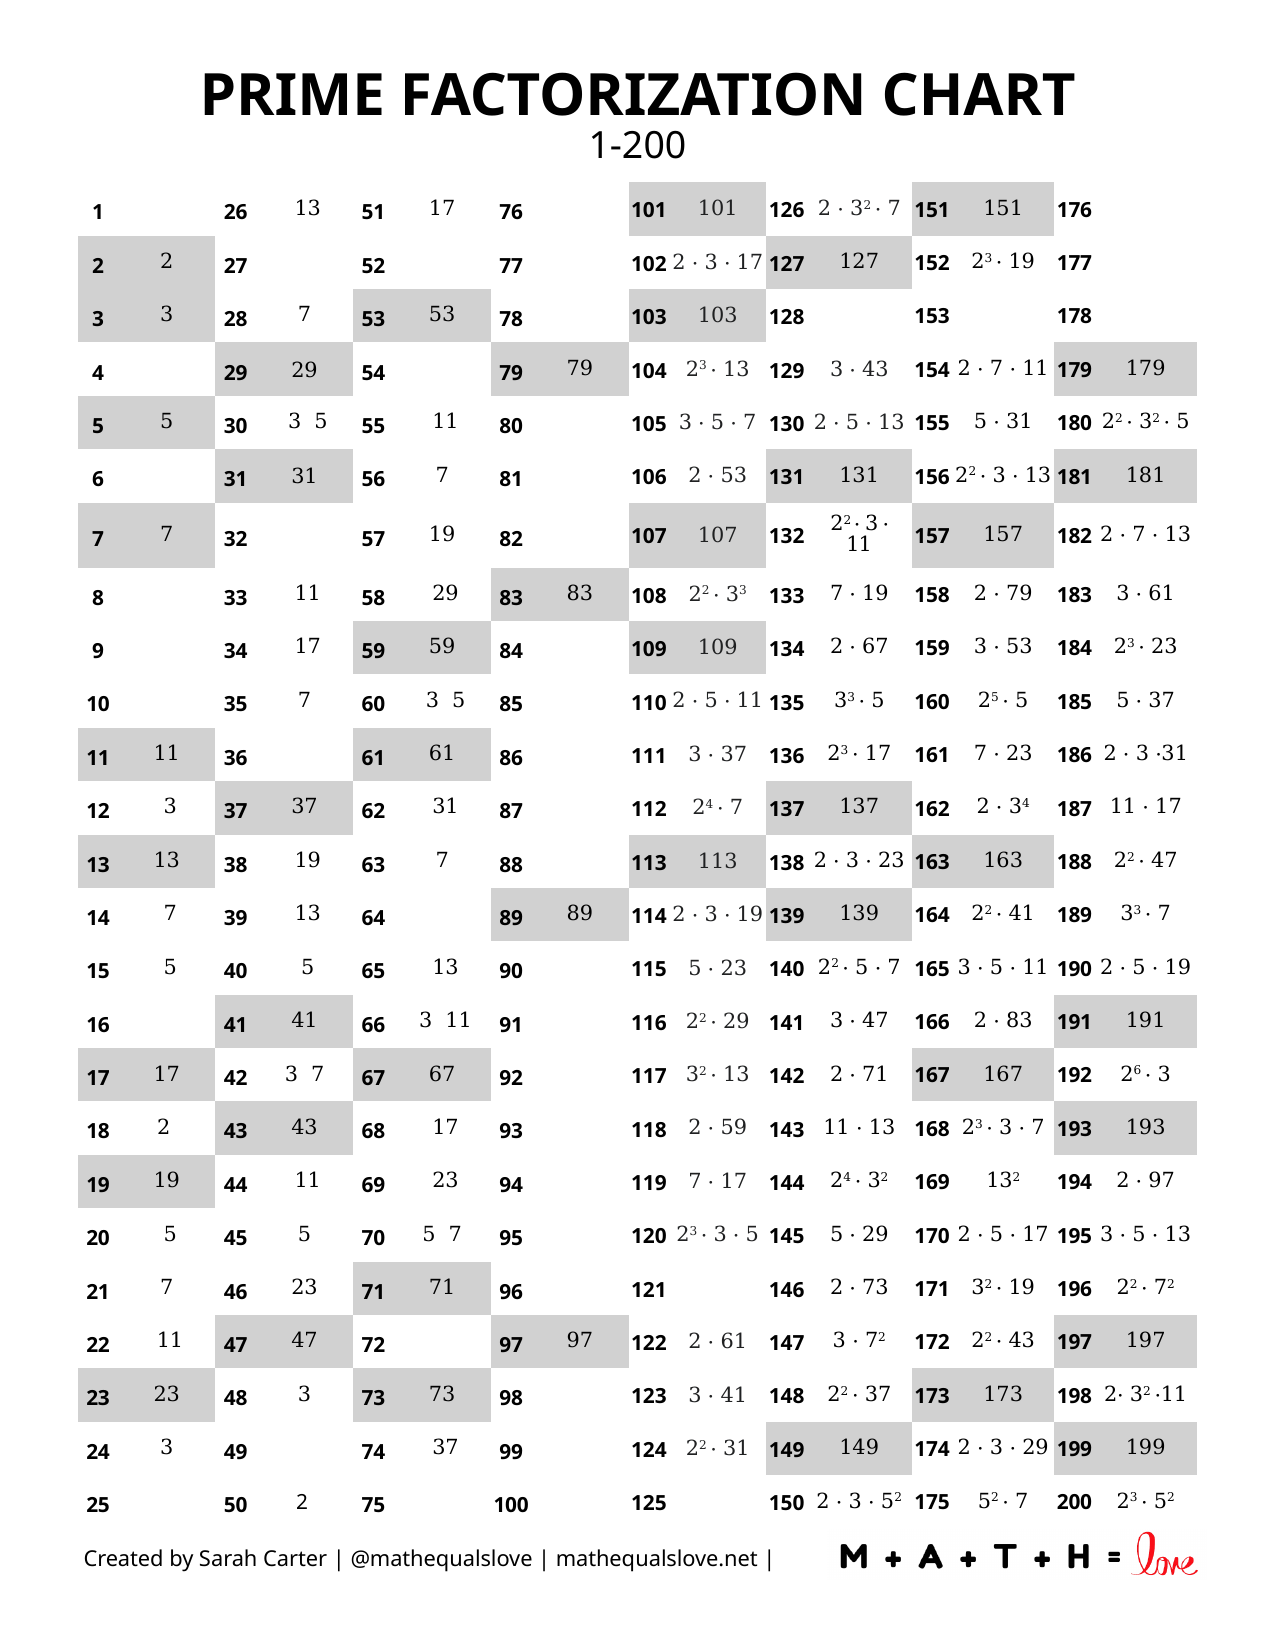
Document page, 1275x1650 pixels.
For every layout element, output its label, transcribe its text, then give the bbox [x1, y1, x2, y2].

text_box Created by Sarah Carter | @mathequalslove | mathequalslove.net | [68, 1537, 826, 1579]
text_box 1-200 [318, 113, 957, 174]
picture [826, 1528, 1207, 1580]
text_box PRIME FACTORIZATION CHART [68, 49, 1207, 135]
